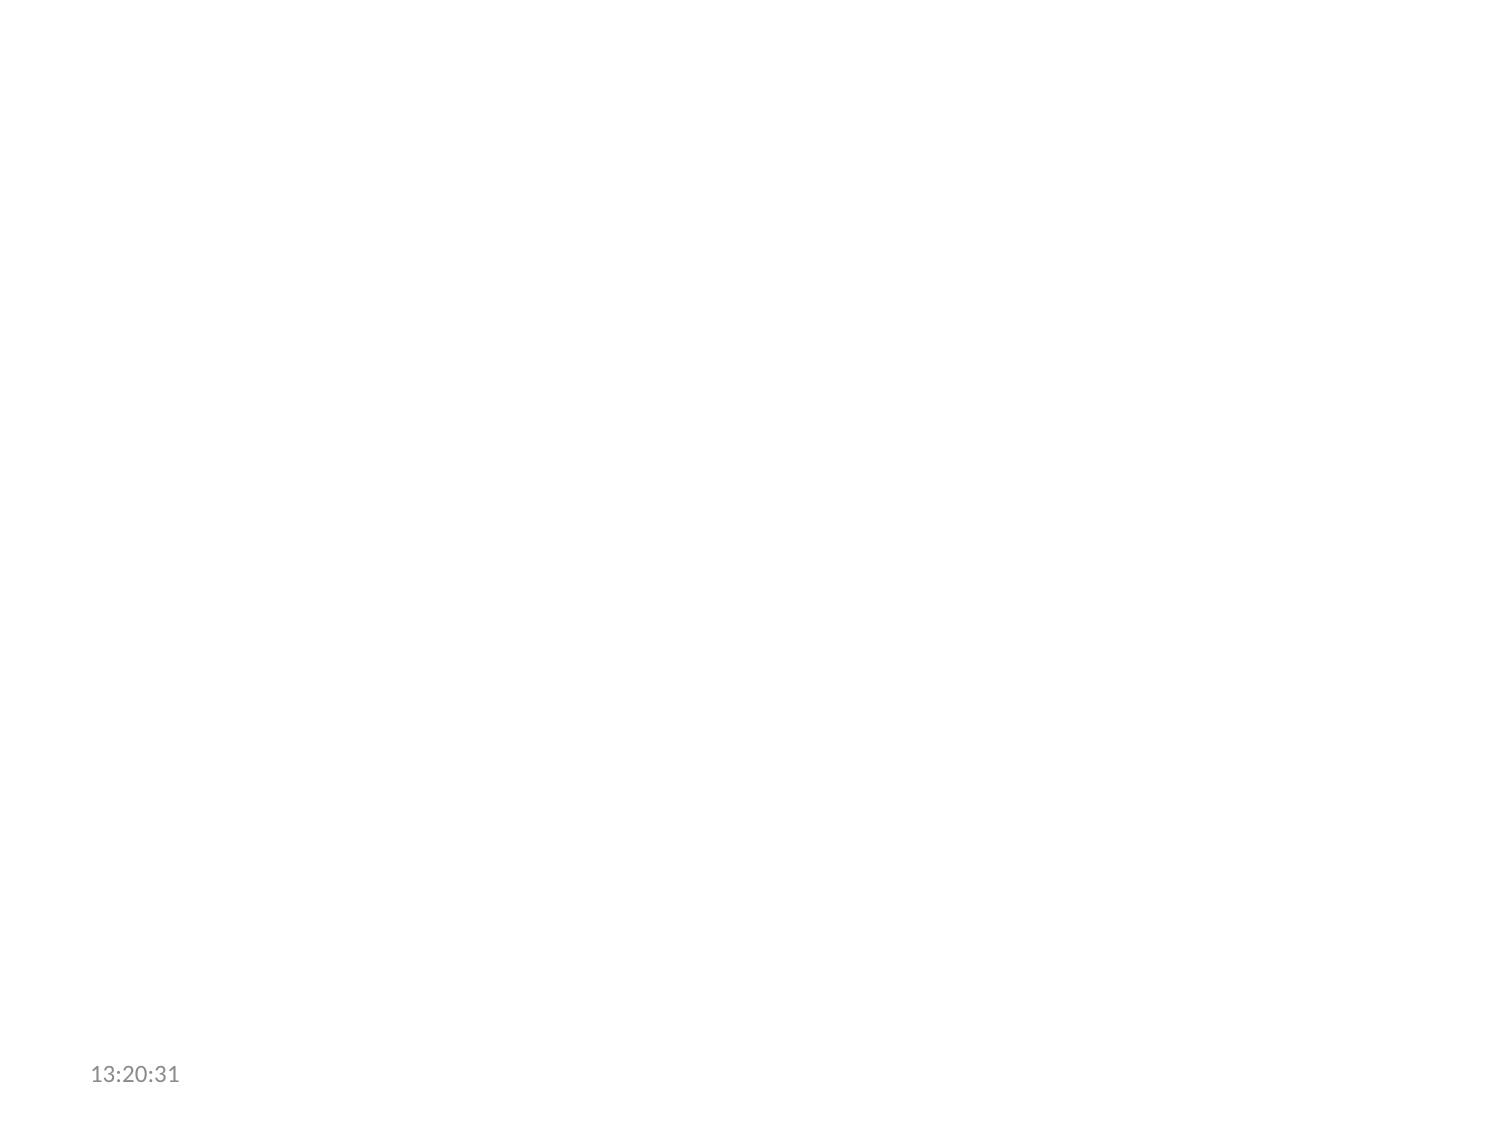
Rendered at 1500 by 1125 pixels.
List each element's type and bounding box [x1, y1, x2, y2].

slide_number [75, 1042, 425, 1103]
